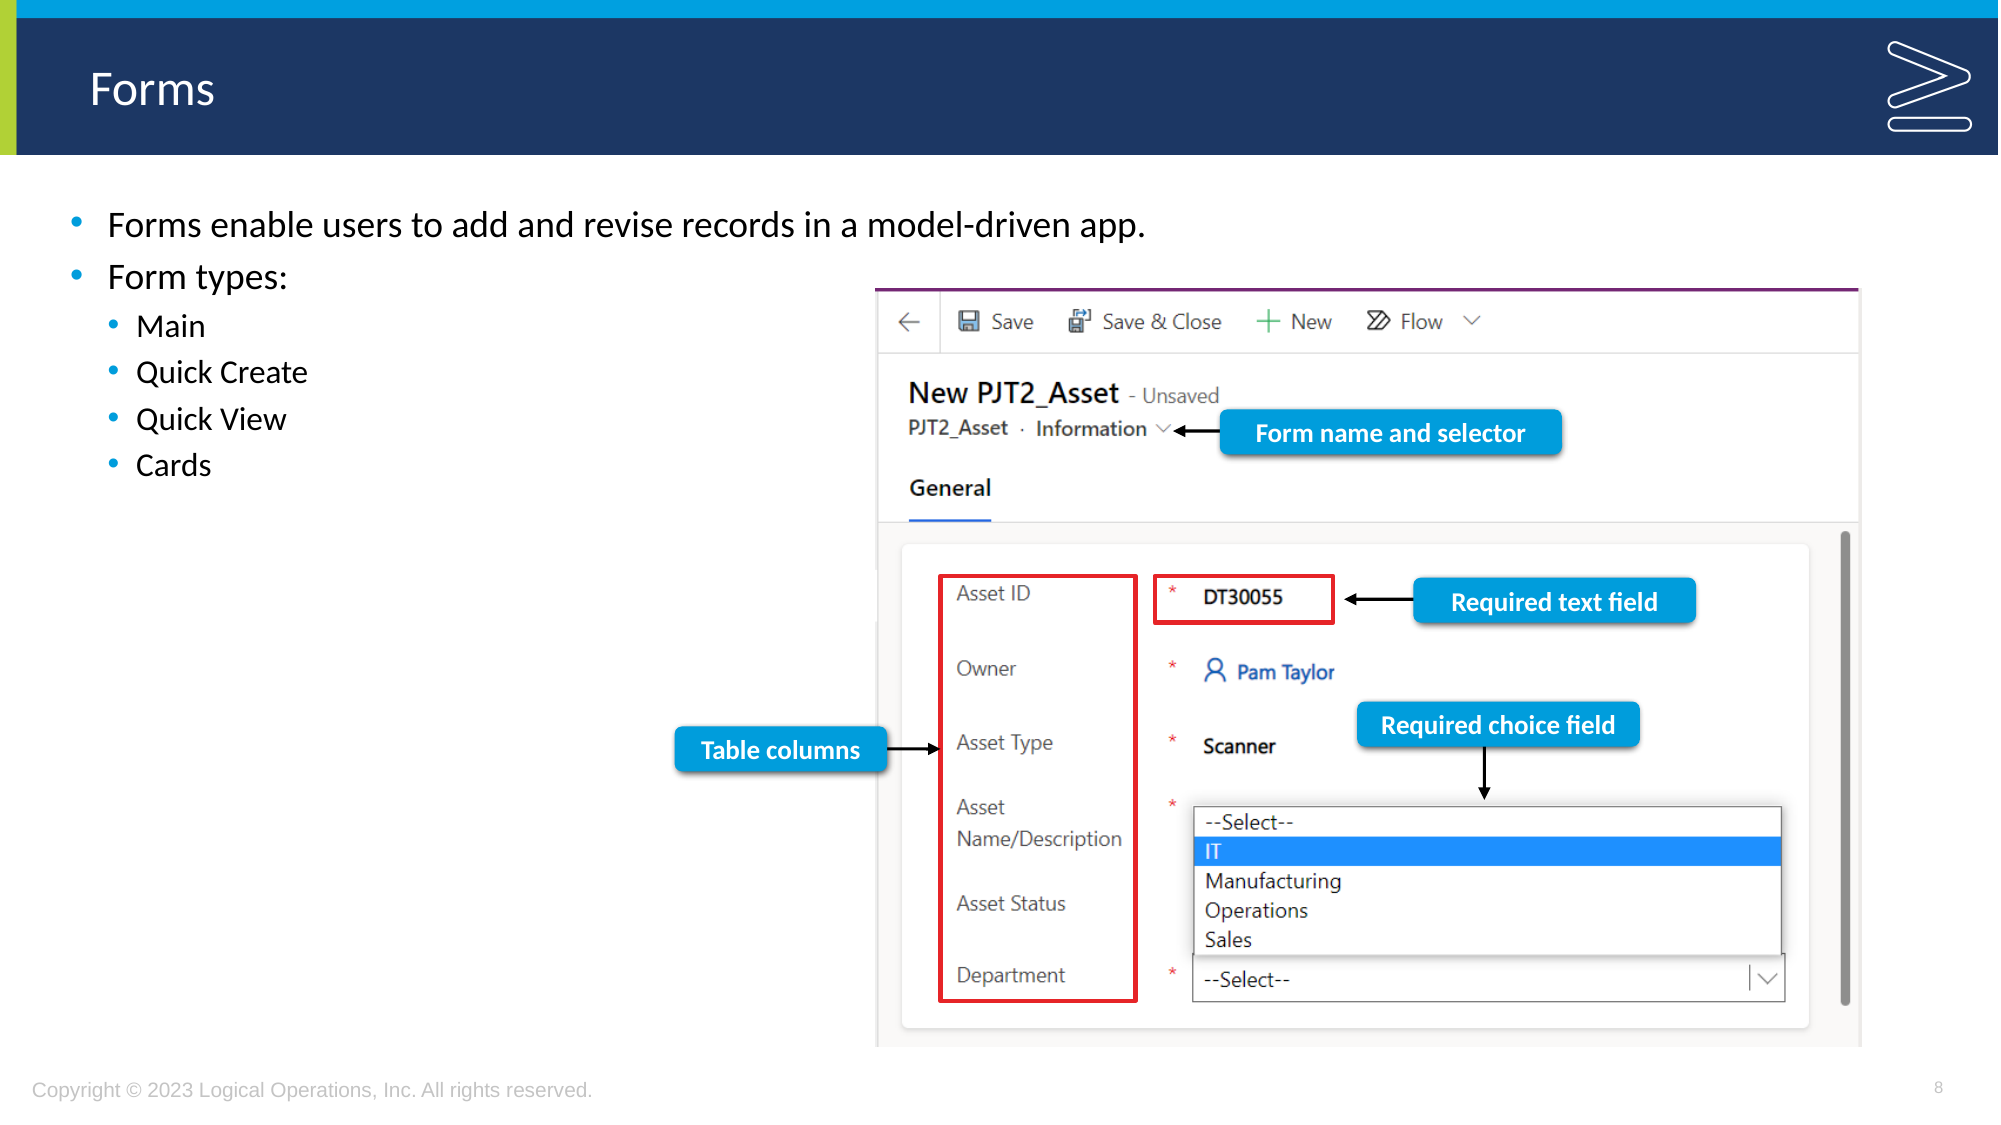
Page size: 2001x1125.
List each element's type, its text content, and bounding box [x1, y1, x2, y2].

list Forms enable users to add and revise records in a model-driven app. Form types: Main Quick Create Quick View Cards [55, 192, 1968, 1037]
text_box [674, 288, 1862, 1048]
title Forms [74, 16, 1850, 155]
slide_number 8 [1491, 1057, 1959, 1118]
picture [1850, 19, 1998, 155]
picture [0, 0, 74, 155]
